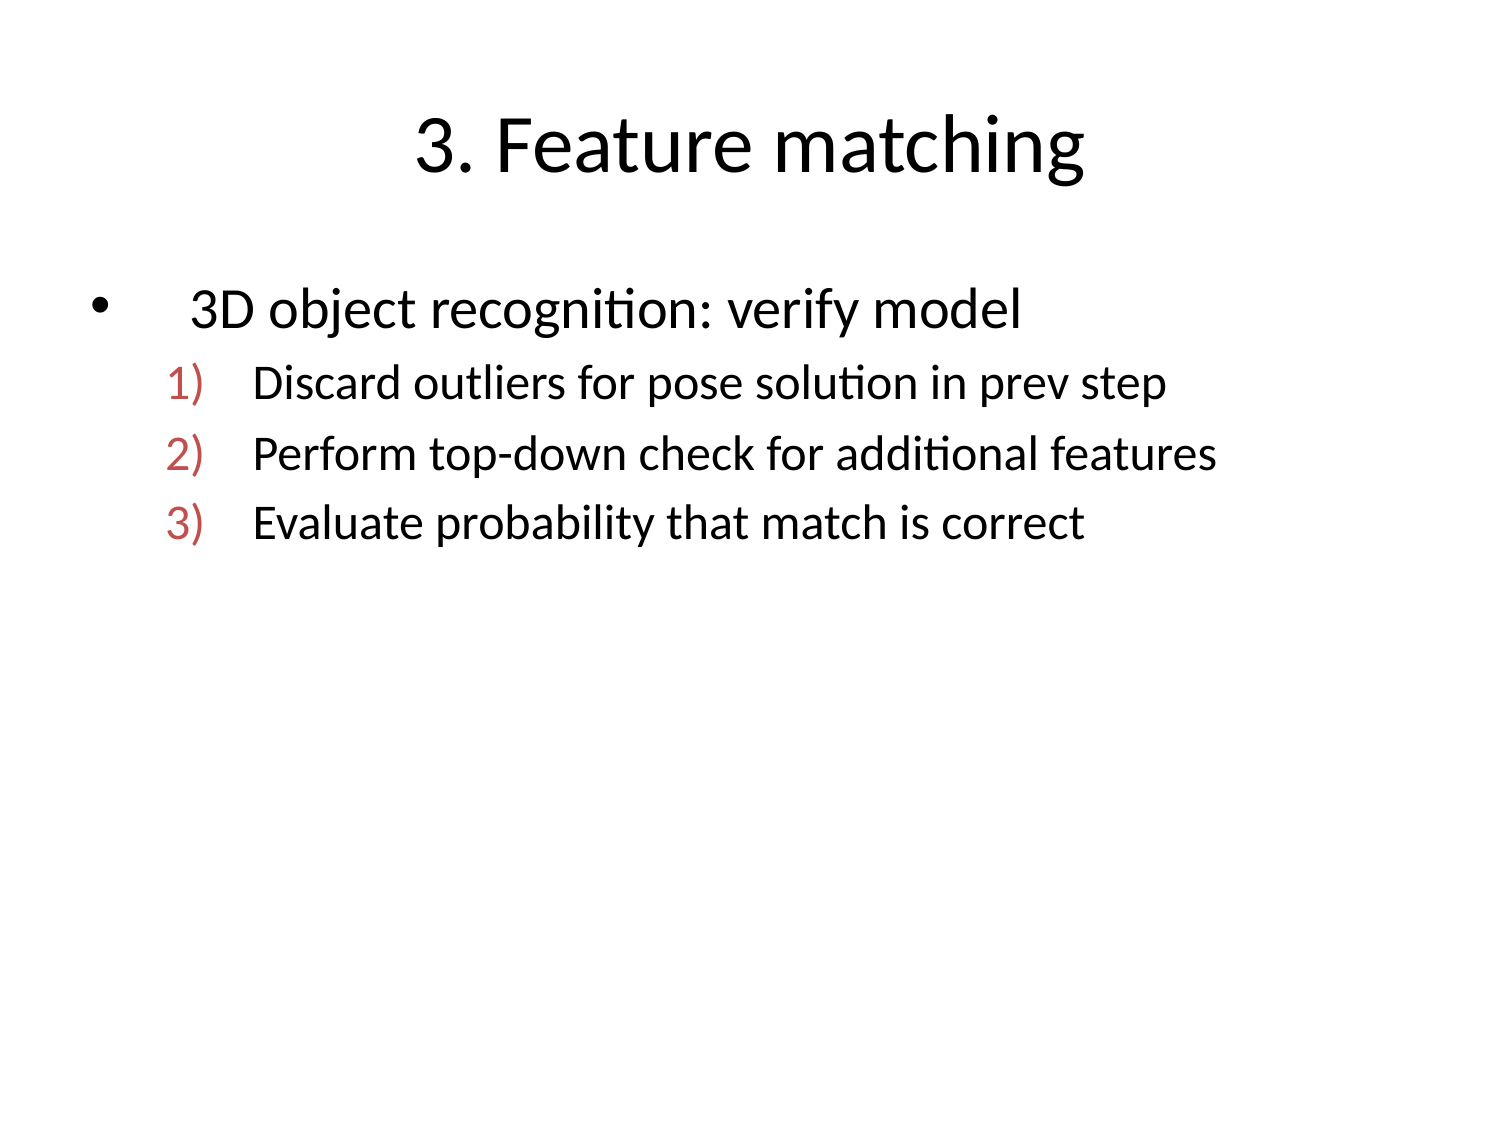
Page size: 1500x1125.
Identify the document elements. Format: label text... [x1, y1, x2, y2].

title 3. Feature matching [75, 45, 1425, 233]
list 3D object recognition: verify model Discard outliers for pose solution in prev step Perform top-down check for additional features Evaluate probability that match is correct [75, 262, 1425, 1005]
